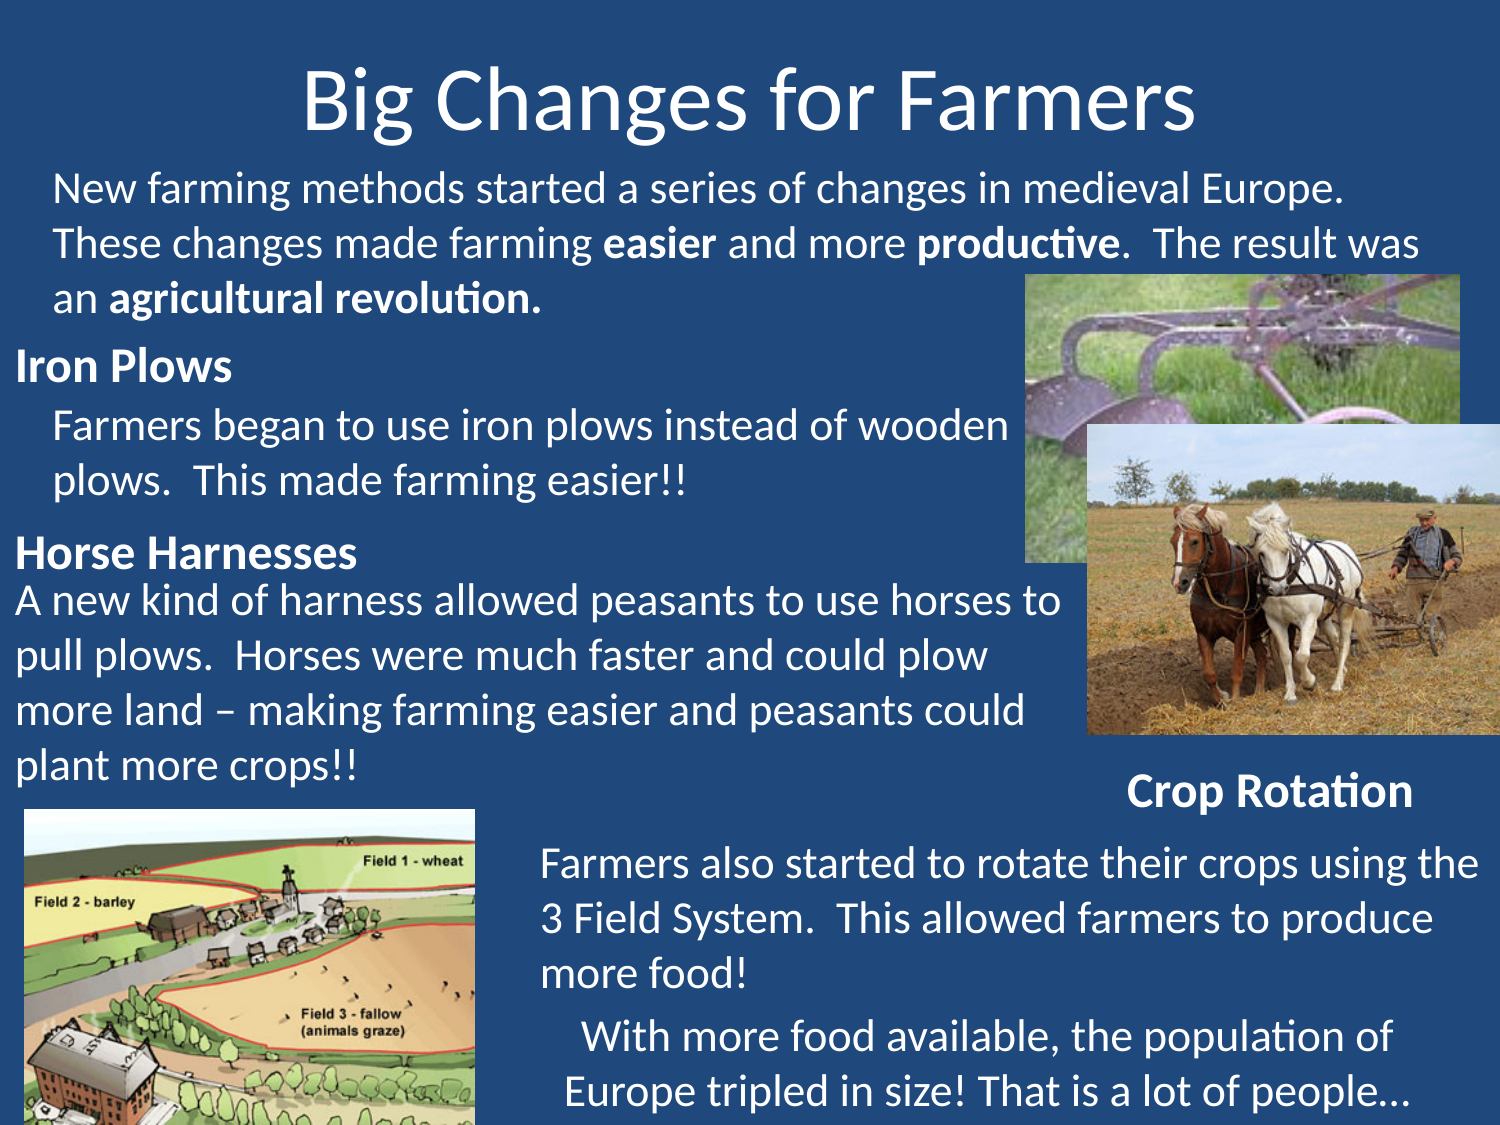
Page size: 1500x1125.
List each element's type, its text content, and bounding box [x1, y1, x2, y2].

text_box Crop Rotation [1112, 749, 1475, 825]
text_box Horse Harnesses [0, 512, 625, 562]
text_box Farmers also started to rotate their crops using the 3 Field System. This allowed farmers to produce more food! [524, 825, 1500, 1005]
text_box Farmers began to use iron plows instead of wooden plows. This made farming easier!! [37, 387, 1019, 513]
picture [24, 809, 476, 1125]
text_box New farming methods started a series of changes in medieval Europe. These changes made farming easier and more productive. The result was an agricultural revolution. [37, 149, 1463, 330]
text_box With more food available, the population of Europe tripled in size! That is a lot of people… [525, 998, 1450, 1124]
title Big Changes for Farmers [75, 0, 1425, 149]
text_box Iron Plows [0, 324, 488, 400]
picture [1024, 274, 1500, 735]
text_box A new kind of harness allowed peasants to use horses to pull plows. Horses were much faster and could plow more land – making farming easier and peasants could plant more crops!! [0, 562, 1088, 798]
